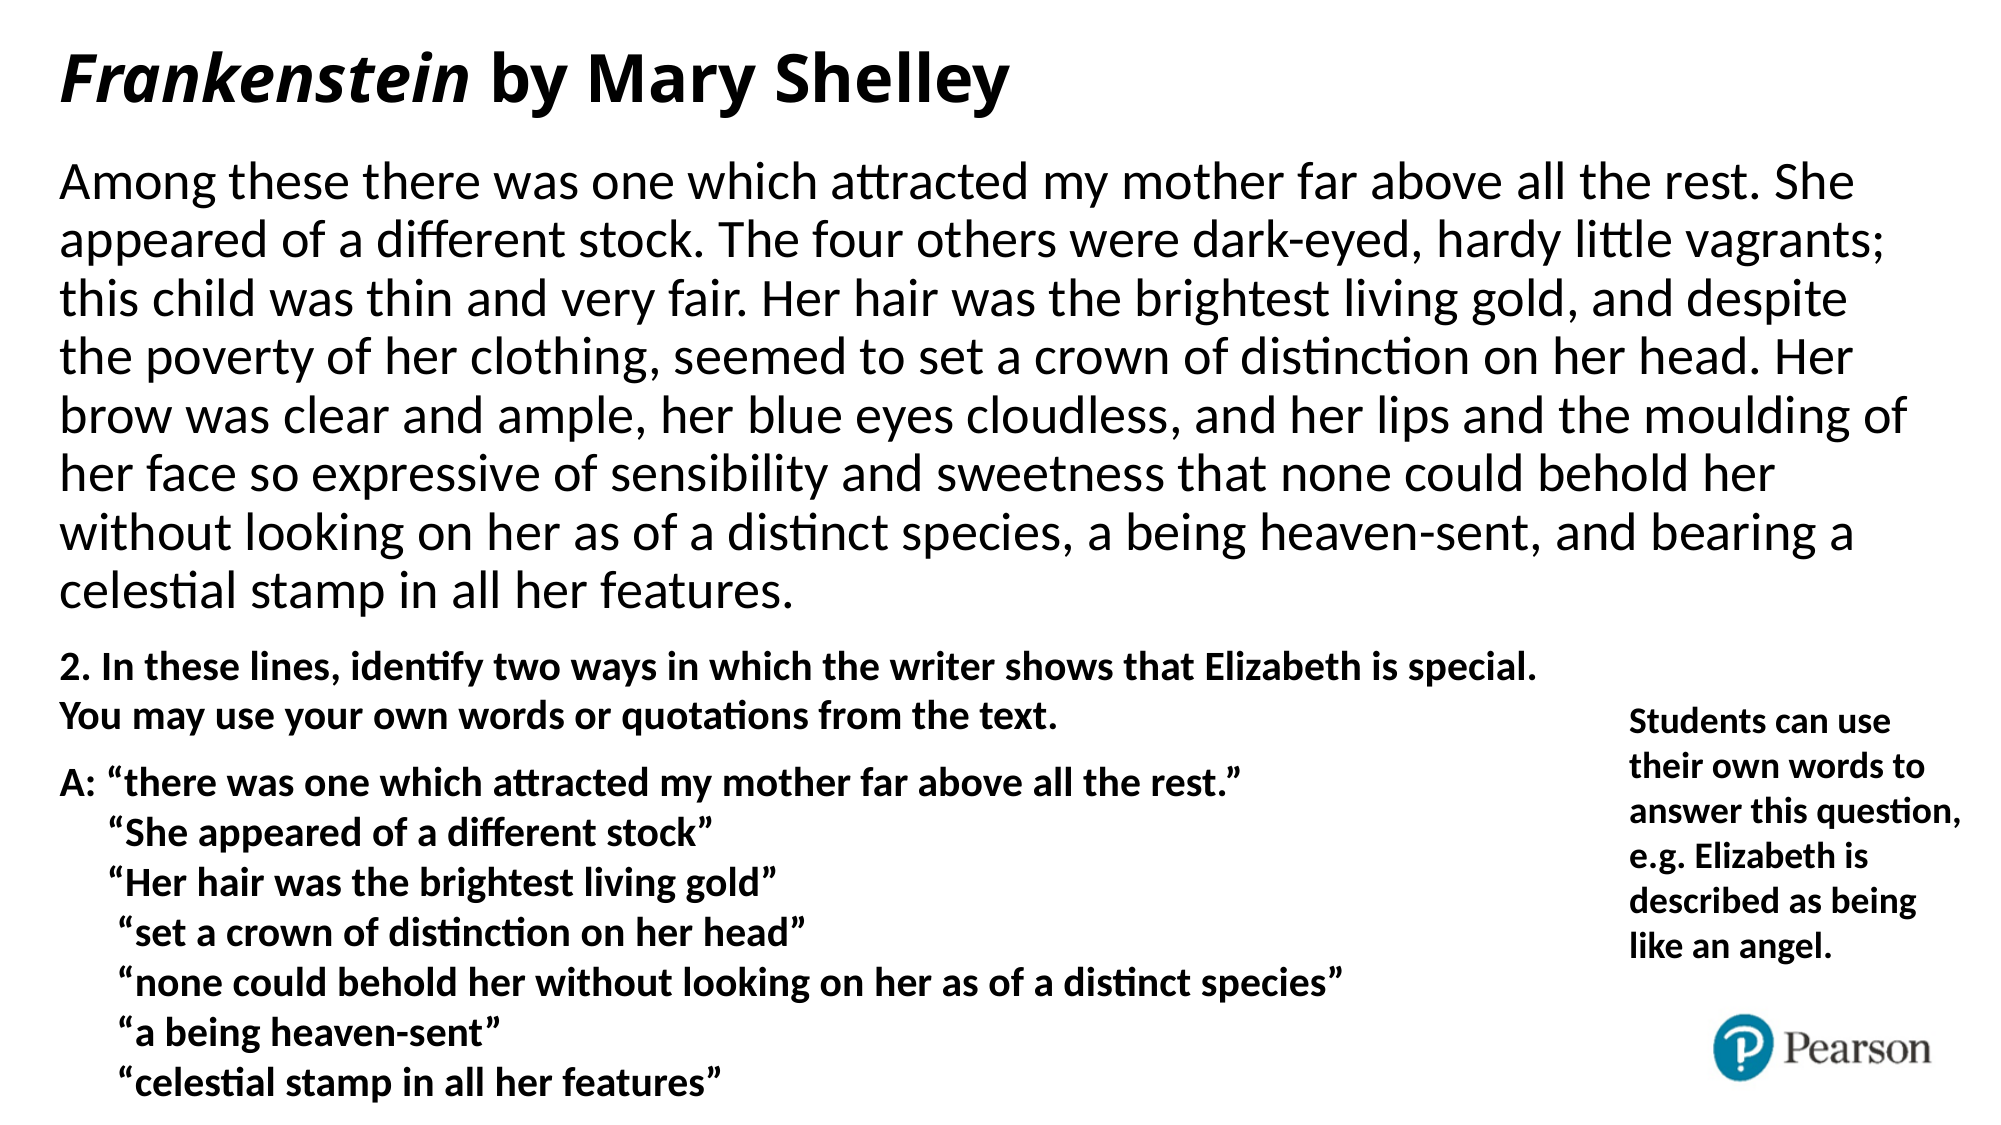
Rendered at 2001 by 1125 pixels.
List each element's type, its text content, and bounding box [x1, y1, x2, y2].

picture [1703, 999, 1942, 1092]
text_box 2. In these lines, identify two ways in which the writer shows that Elizabeth is special. You may use your own words or quotations from the text. [44, 630, 1953, 746]
text_box A: “there was one which attracted my mother far above all the rest.” “She appeared of a different stock” “Her hair was the brightest living gold” “set a crown of distinction on her head” “none could behold her without looking on her as of a distinct species” “a being heaven-sent” “celestial stamp in all her features” [44, 746, 1613, 1112]
text_box Students can use their own words to answer this question, e.g. Elizabeth is described as being like an angel. [1614, 688, 1977, 974]
list Among these there was one which attracted my mother far above all the rest. She appeared of a different stock. The four others were dark-eyed, hardy little vagrants; this child was thin and very fair. Her hair was the brightest living gold, and despite the poverty of her clothing, seemed to set a crown of distinction on her head. Her brow was clear and ample, her blue eyes cloudless, and her lips and the moulding of her face so expressive of sensibility and sweetness that none could behold her without looking on her as of a distinct species, a being heaven-sent, and bearing a celestial stamp in all her features. [44, 145, 1953, 630]
title Frankenstein by Mary Shelley [44, 30, 1863, 131]
